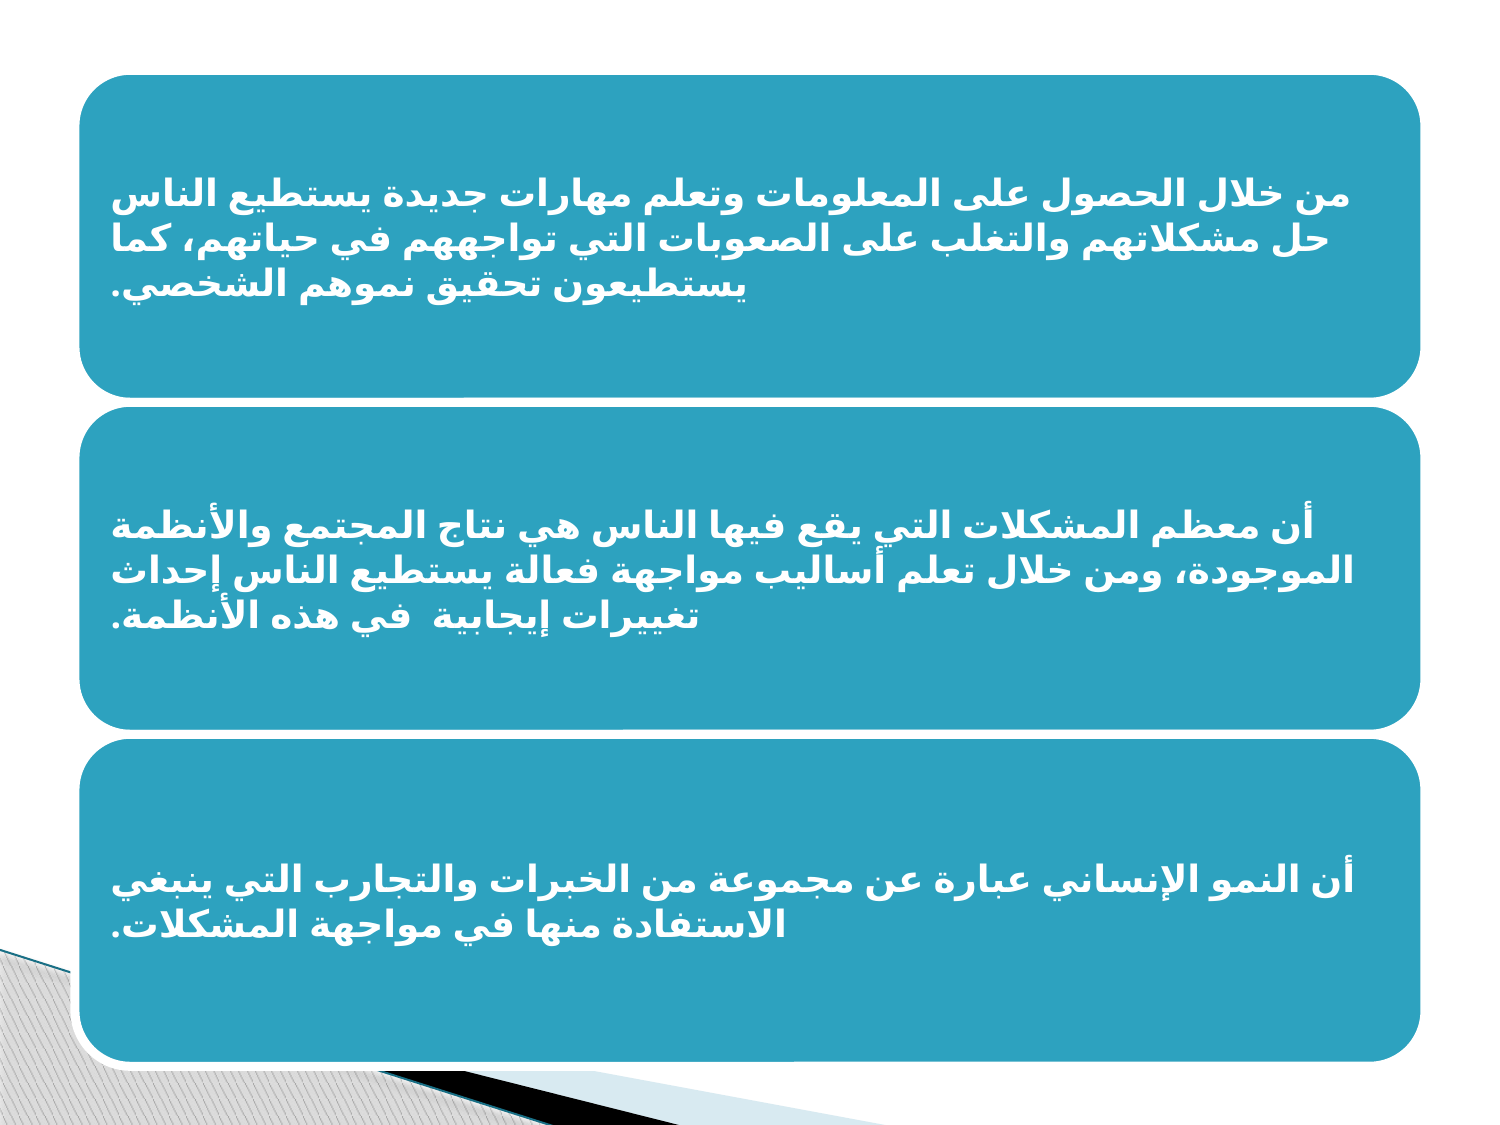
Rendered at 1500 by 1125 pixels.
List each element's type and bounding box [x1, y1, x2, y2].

list [74, 70, 1426, 1067]
